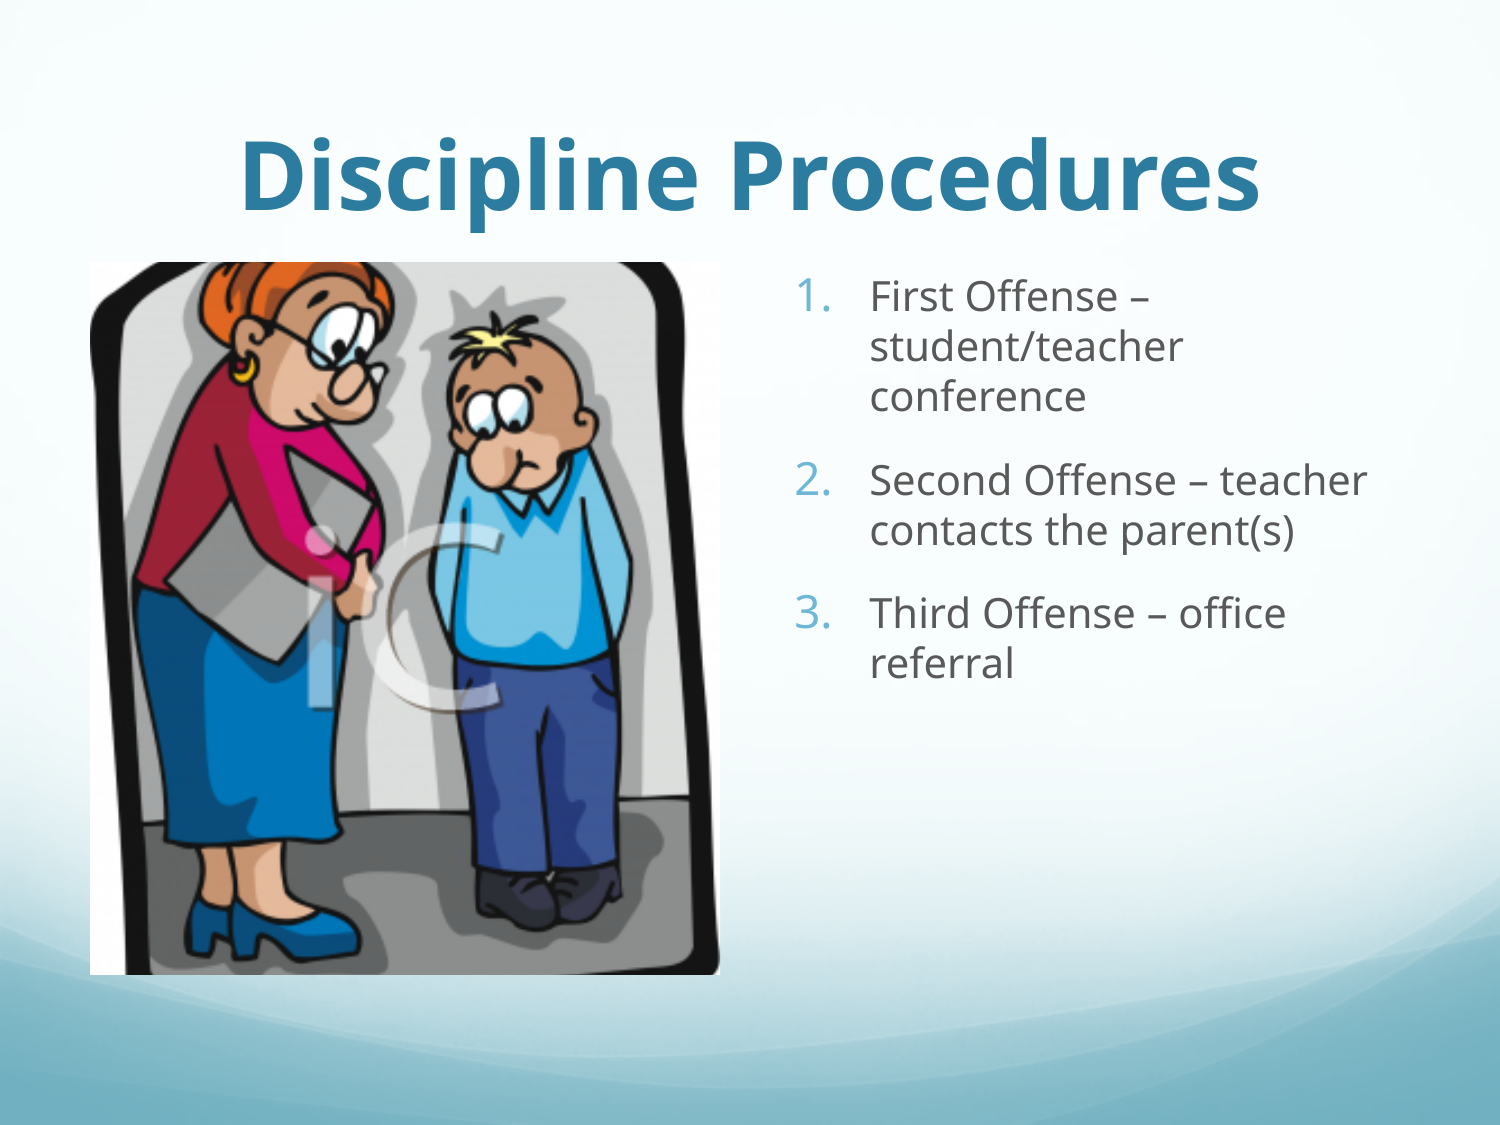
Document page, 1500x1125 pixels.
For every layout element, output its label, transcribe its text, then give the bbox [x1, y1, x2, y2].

title Discipline Procedures [90, 17, 1410, 237]
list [89, 261, 721, 976]
list First Offense – student/teacher conference Second Offense – teacher contacts the parent(s) Third Offense – office referral [779, 262, 1410, 975]
